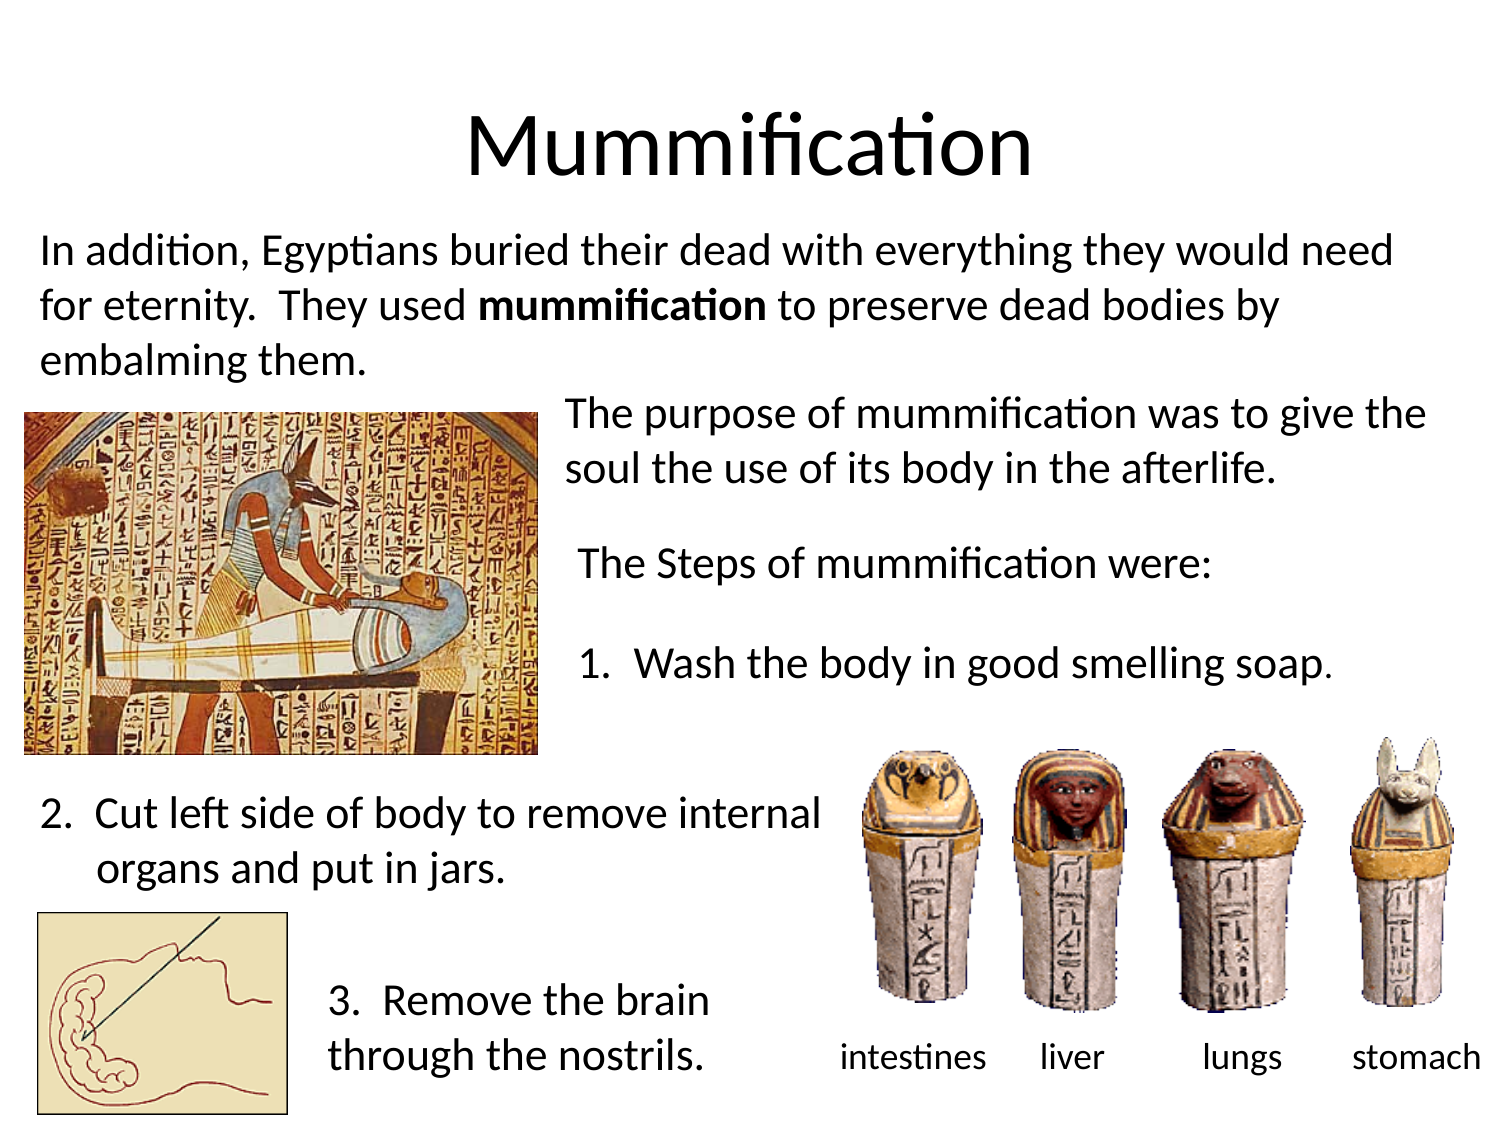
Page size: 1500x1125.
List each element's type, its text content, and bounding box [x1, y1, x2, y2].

text_box 2. Cut left side of body to remove internal organs and put in jars. [24, 774, 850, 900]
picture [862, 749, 983, 1003]
text_box The purpose of mummification was to give the soul the use of its body in the afterlife. [549, 374, 1463, 500]
title Mummification [75, 45, 1425, 212]
text_box intestines [825, 1024, 1013, 1085]
text_box The Steps of mummification were: [562, 525, 1350, 595]
text_box stomach [1337, 1024, 1500, 1085]
picture [37, 912, 288, 1115]
text_box liver [1024, 1024, 1163, 1085]
picture [24, 412, 538, 755]
text_box 3. Remove the brain through the nostrils. [312, 962, 875, 1088]
picture [1012, 749, 1127, 1013]
text_box In addition, Egyptians buried their dead with everything they would need for eternity. They used mummification to preserve dead bodies by embalming them. [24, 212, 1463, 443]
text_box Wash the body in good smelling soap. [562, 624, 1370, 695]
picture [1162, 749, 1306, 1013]
picture [1349, 737, 1454, 1008]
text_box lungs [1187, 1024, 1300, 1085]
